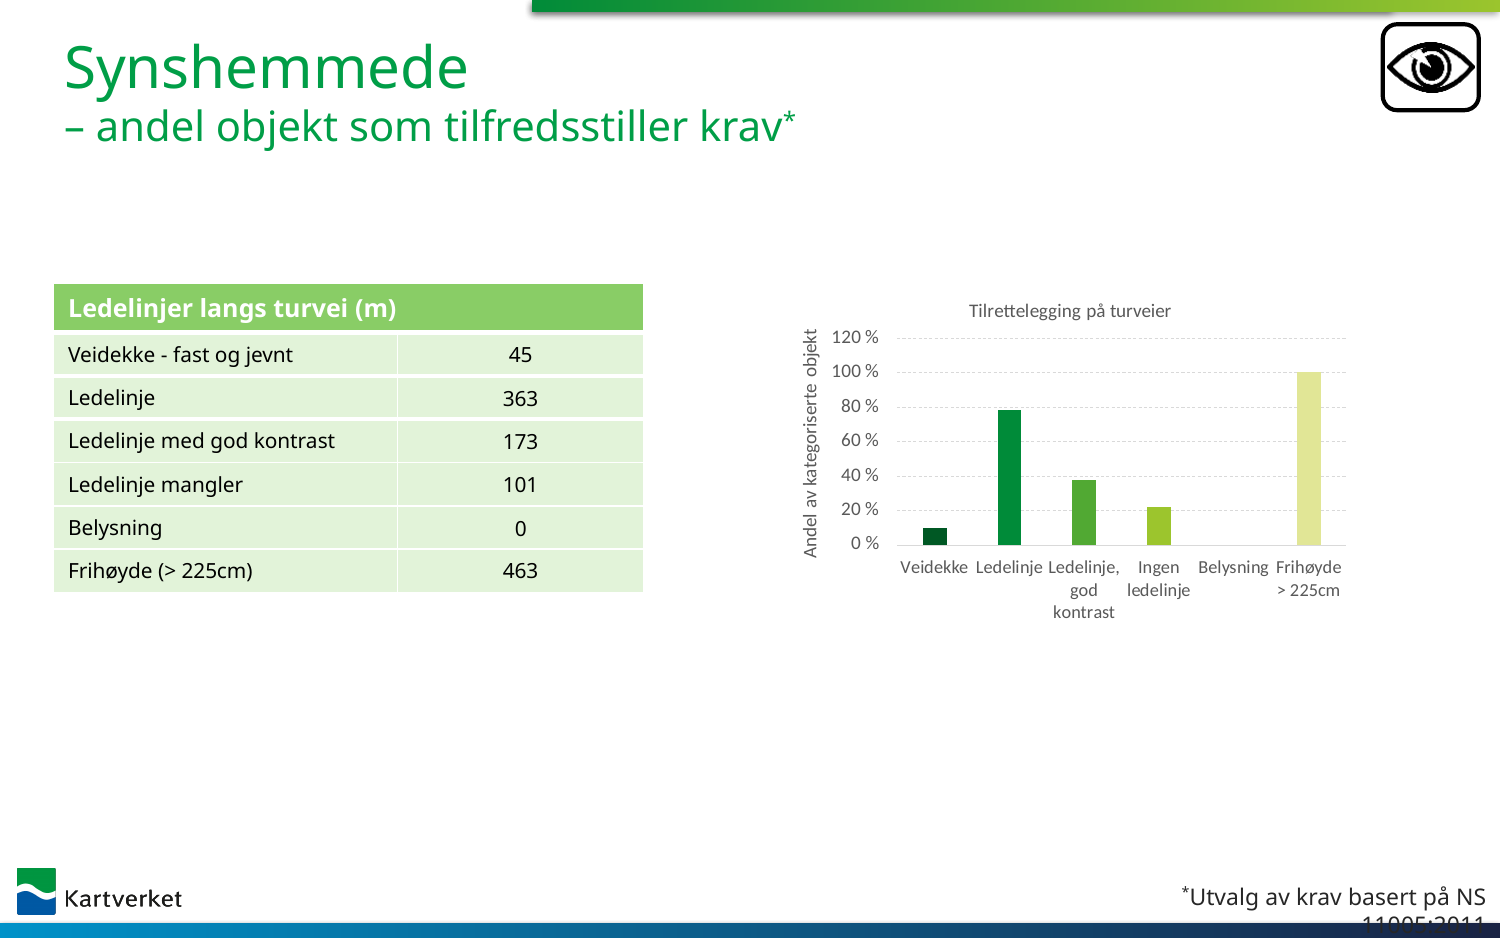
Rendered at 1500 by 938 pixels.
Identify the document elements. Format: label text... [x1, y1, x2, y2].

table_cell 45 [398, 335, 643, 374]
table_cell Ledelinje med god kontrast [54, 421, 397, 462]
table_cell Veidekke - fast og jevnt [54, 335, 397, 374]
table_cell Frihøyde (> 225cm) [54, 550, 397, 592]
text_box *Utvalg av krav basert på NS 11005:2011 [1068, 873, 1500, 938]
picture [791, 291, 1349, 630]
table_cell Ledelinje mangler [54, 463, 397, 505]
table_cell Belysning [54, 507, 397, 548]
table_cell 0 [398, 507, 643, 548]
table_header Ledelinjer langs turvei (m) [54, 284, 643, 330]
text_box Synshemmede – andel objekt som tilfredsstiller krav* [49, 24, 1431, 158]
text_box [1382, 24, 1480, 111]
table_cell 101 [398, 463, 643, 505]
table_cell Ledelinje [54, 378, 397, 417]
table_cell 463 [398, 550, 643, 592]
table_cell 173 [398, 421, 643, 462]
table_cell 363 [398, 378, 643, 417]
